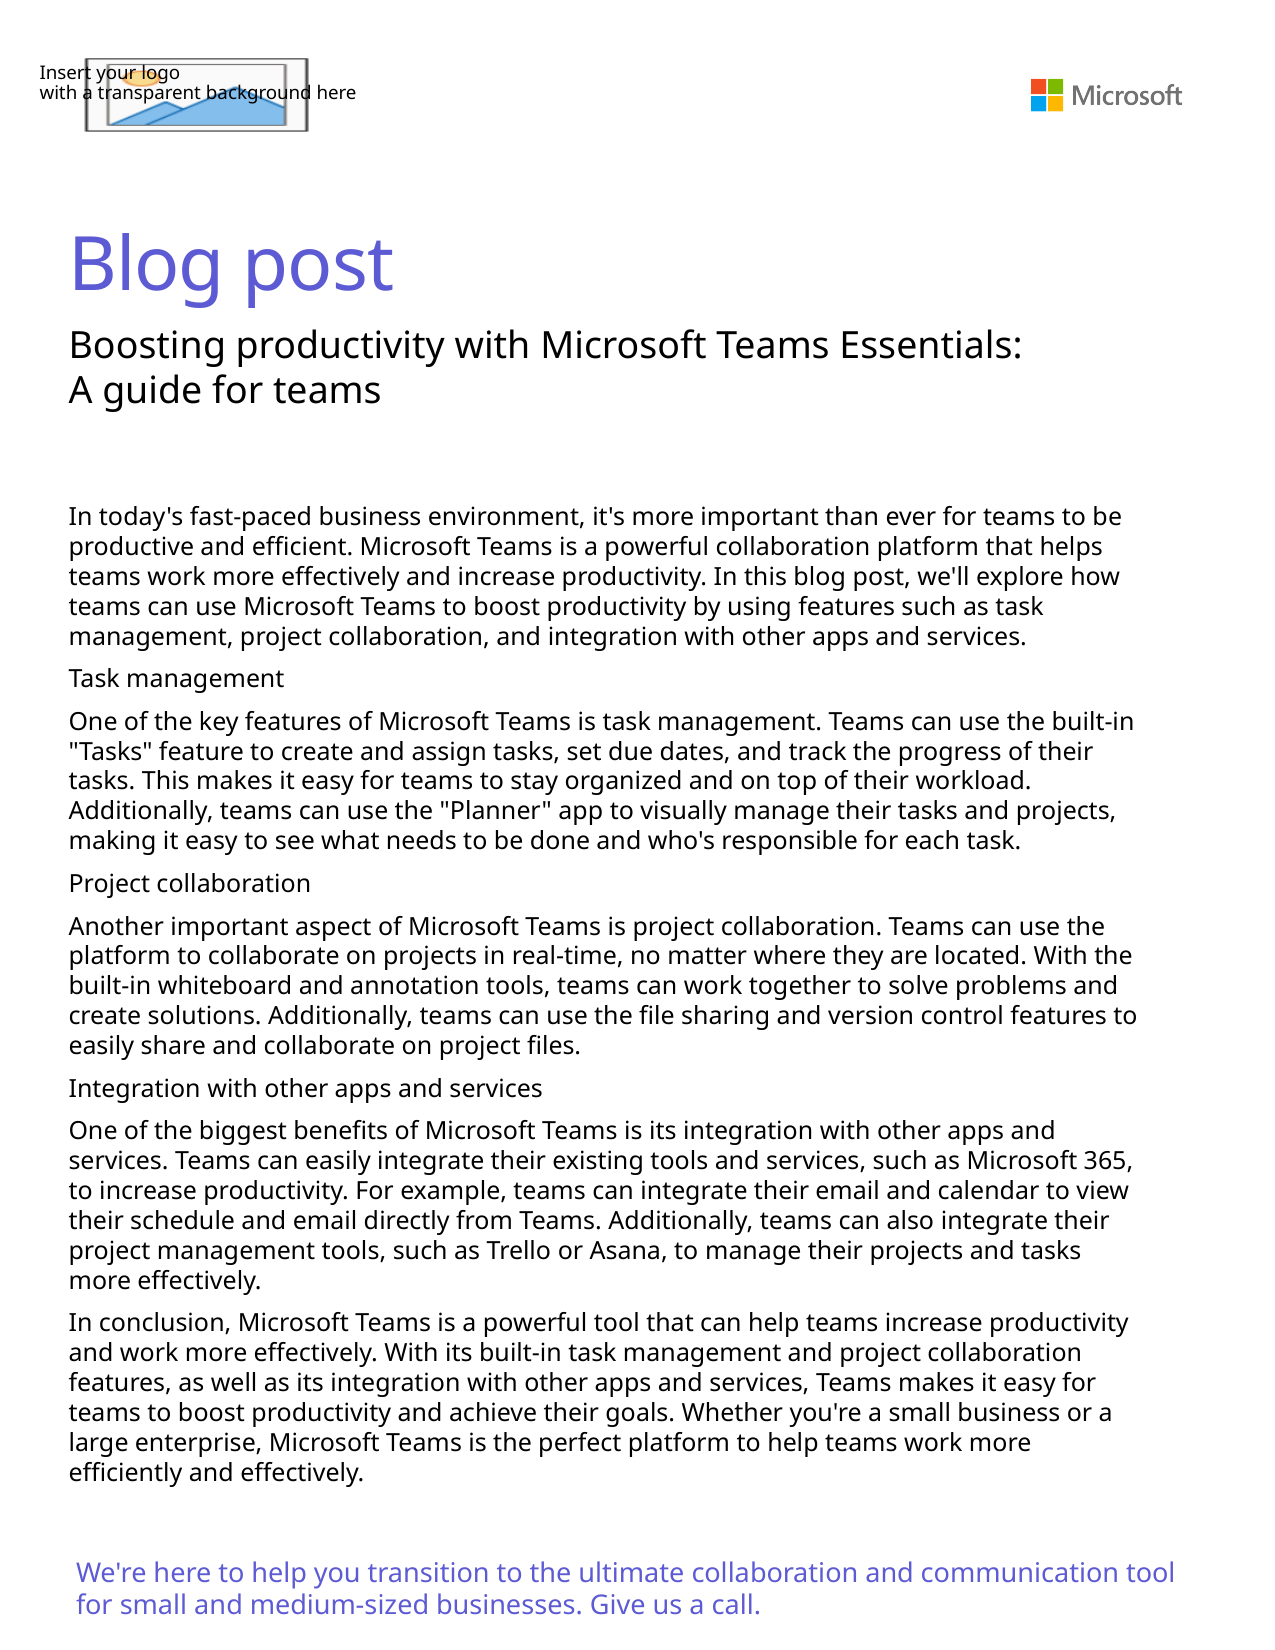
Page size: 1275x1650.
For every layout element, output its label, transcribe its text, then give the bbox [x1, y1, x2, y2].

text_box We're here to help you transition to the ultimate collaboration and communication tool for small and medium-sized businesses. Give us a call. [68, 1557, 1207, 1619]
picture [78, 55, 318, 135]
text_box Blog post Boosting productivity with Microsoft Teams Essentials: A guide for teams In today's fast-paced business environment, it's more important than ever for teams to be productive and efficient. Microsoft Teams is a powerful collaboration platform that helps teams work more effectively and increase productivity. In this blog post, we'll explore how teams can use Microsoft Teams to boost productivity by using features such as task management, project collaboration, and integration with other apps and services. Task management One of the key features of Microsoft Teams is task management. Teams can use the built-in "Tasks" feature to create and assign tasks, set due dates, and track the progress of their tasks. This makes it easy for teams to stay organized and on top of their workload. Additionally, teams can use the "Planner" app to visually manage their tasks and projects, making it easy to see what needs to be done and who's responsible for each task. Project collaboration Another important aspect of Microsoft Teams is project collaboration. Teams can use the platform to collaborate on projects in real-time, no matter where they are located. With the built-in whiteboard and annotation tools, teams can work together to solve problems and create solutions. Additionally, teams can use the file sharing and version control features to easily share and collaborate on project files. Integration with other apps and services One of the biggest benefits of Microsoft Teams is its integration with other apps and services. Teams can easily integrate their existing tools and services, such as Microsoft 365, to increase productivity. For example, teams can integrate their email and calendar to view their schedule and email directly from Teams. Additionally, teams can also integrate their project management tools, such as Trello or Asana, to manage their projects and tasks more effectively. In conclusion, Microsoft Teams is a powerful tool that can help teams increase productivity and work more effectively. With its built-in task management and project collaboration features, as well as its integration with other apps and services, Teams makes it easy for teams to boost productivity and achieve their goals. Whether you're a small business or a large enterprise, Microsoft Teams is the perfect platform to help teams work more efficiently and effectively. [68, 208, 1160, 1525]
picture [1010, 59, 1203, 131]
